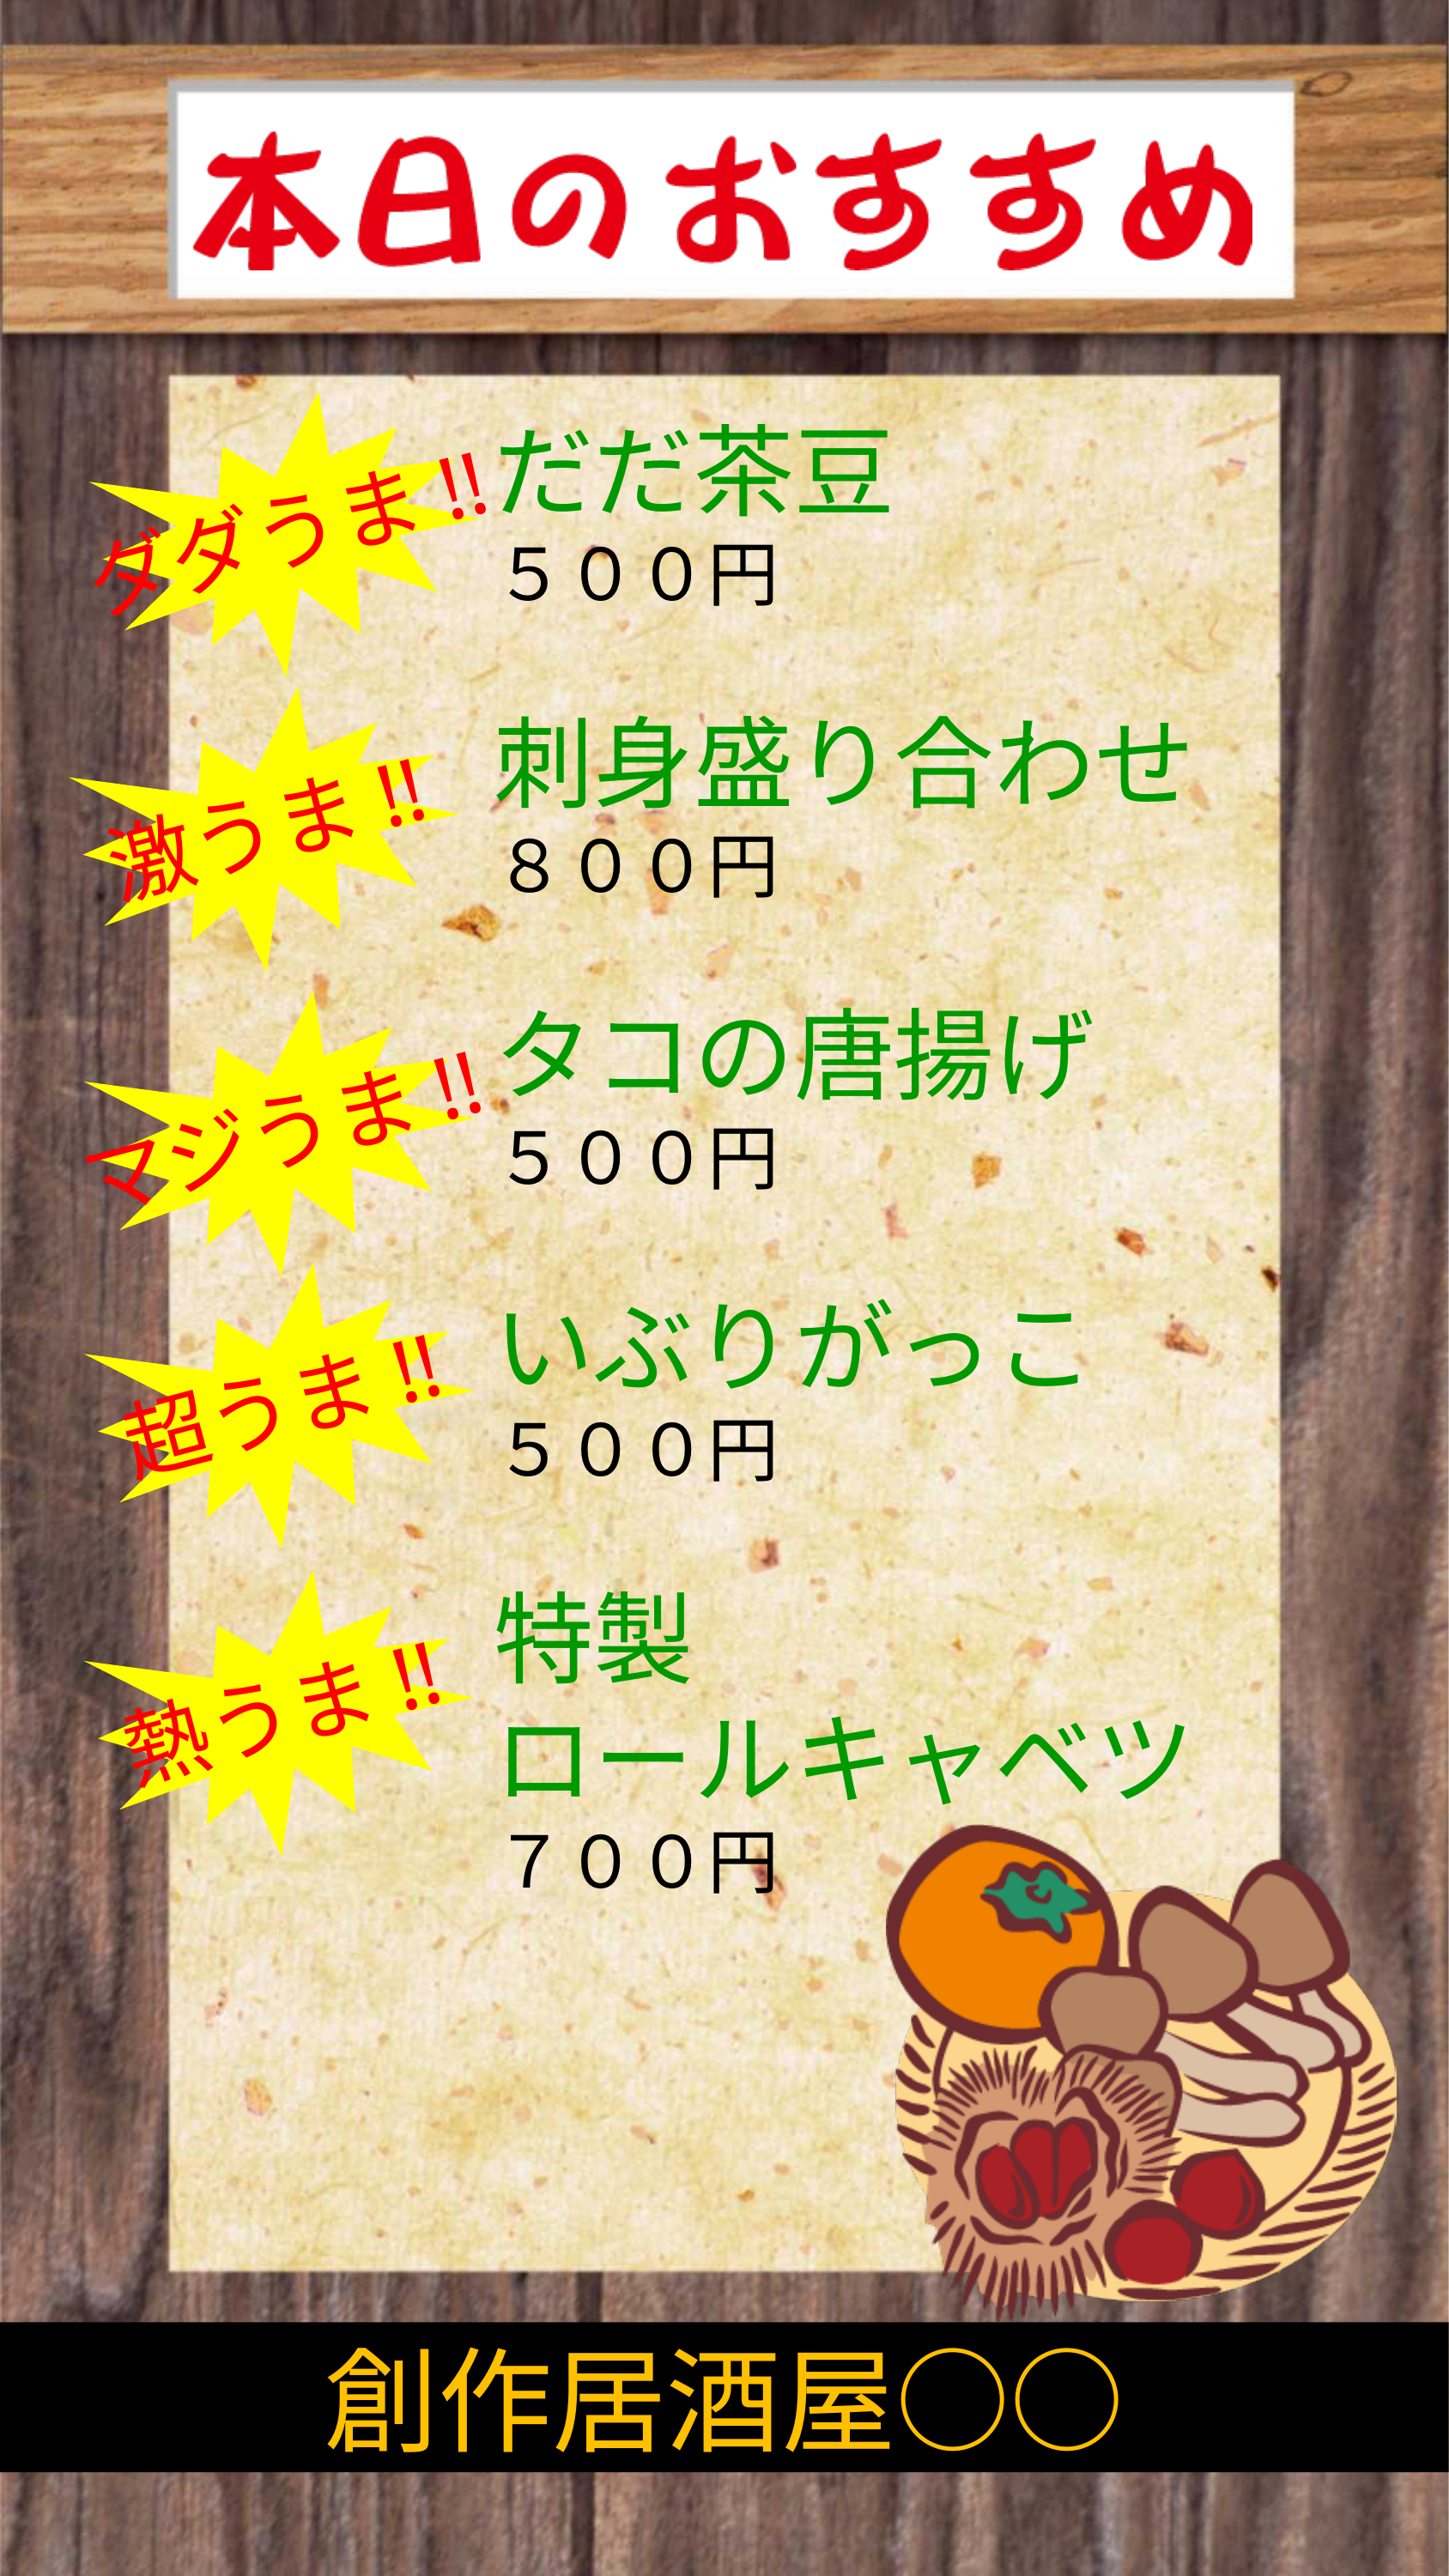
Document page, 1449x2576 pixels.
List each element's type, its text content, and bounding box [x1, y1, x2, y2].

text_box 激うま!! [66, 684, 462, 975]
text_box ダダうま!! [87, 389, 482, 680]
text_box だだ茶豆 ５００円 刺身盛り合わせ ８００円 タコの唐揚げ ５００円 いぶりがっこ ５００円 特製 ロールキャベツ ７００円 [481, 402, 1293, 1909]
text_box マジうま!! [82, 988, 476, 1279]
picture [0, 2473, 1449, 2576]
picture [0, 0, 1449, 2323]
text_box 創作居酒屋○○ [0, 2322, 1449, 2473]
text_box 超うま!! [82, 1261, 476, 1552]
text_box 熱うま!! [82, 1567, 476, 1858]
